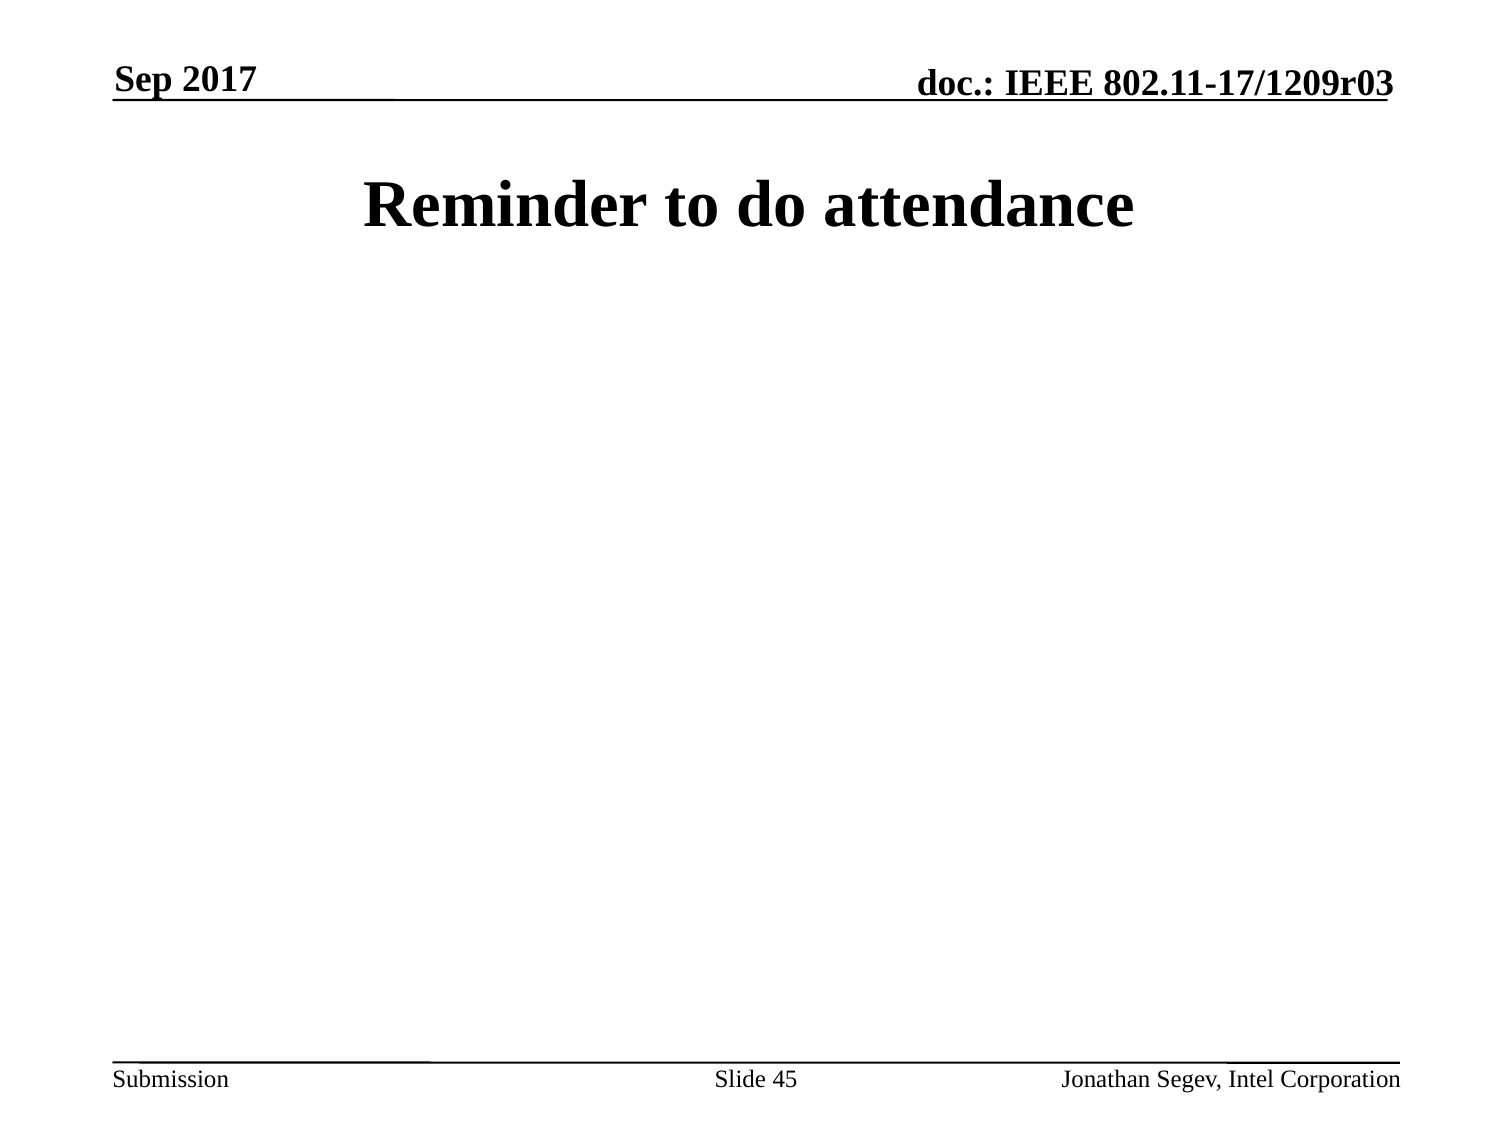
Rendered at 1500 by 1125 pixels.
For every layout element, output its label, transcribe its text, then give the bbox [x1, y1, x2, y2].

title Reminder to do attendance [112, 112, 1388, 288]
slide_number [114, 54, 423, 100]
footer Jonathan Segev, Intel Corporation [878, 1061, 1402, 1093]
slide_number Slide 45 [712, 1061, 800, 1123]
